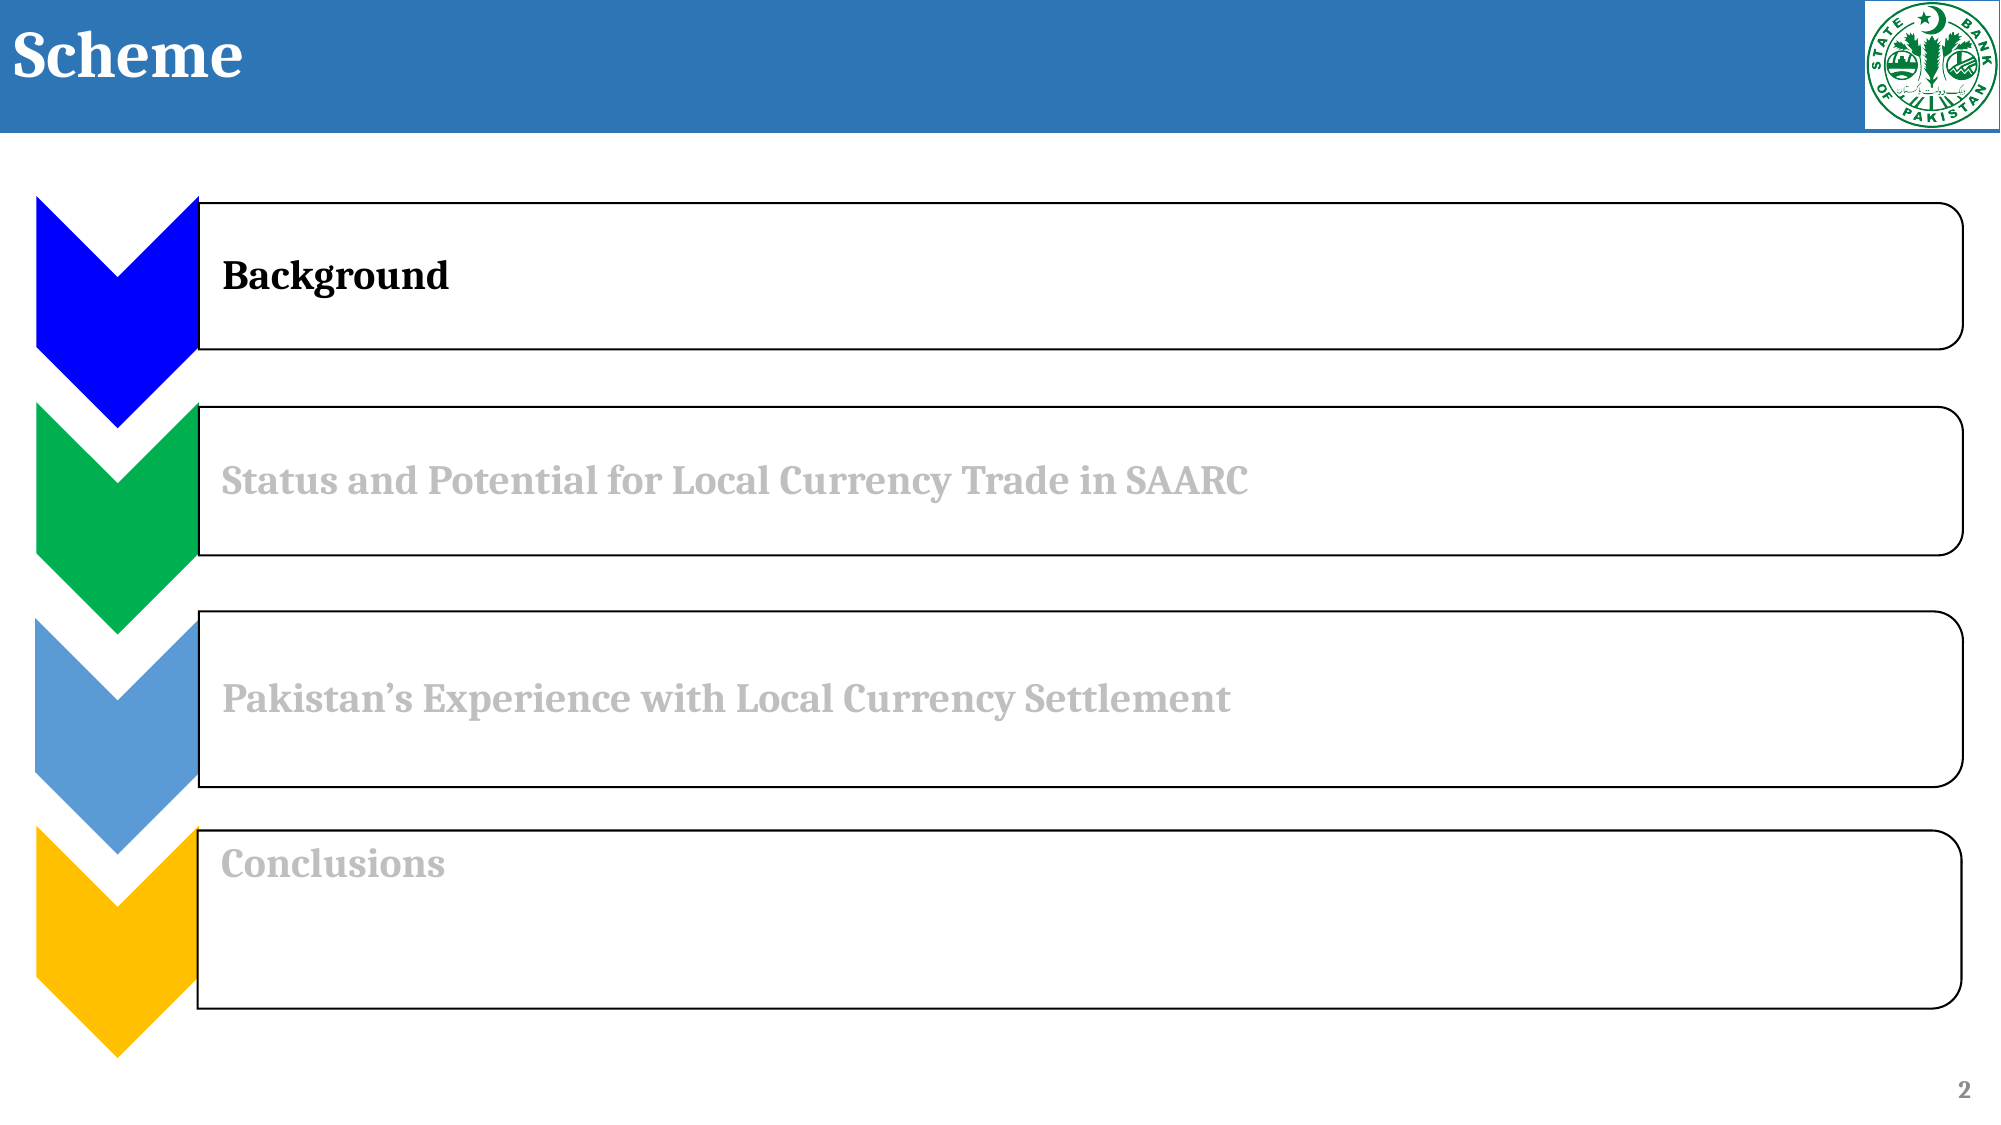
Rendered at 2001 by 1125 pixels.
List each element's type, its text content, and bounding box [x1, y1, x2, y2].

text_box Scheme [0, 12, 1797, 101]
slide_number 2 [1536, 1058, 1986, 1118]
picture [1865, 1, 1999, 129]
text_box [36, 171, 1963, 1059]
